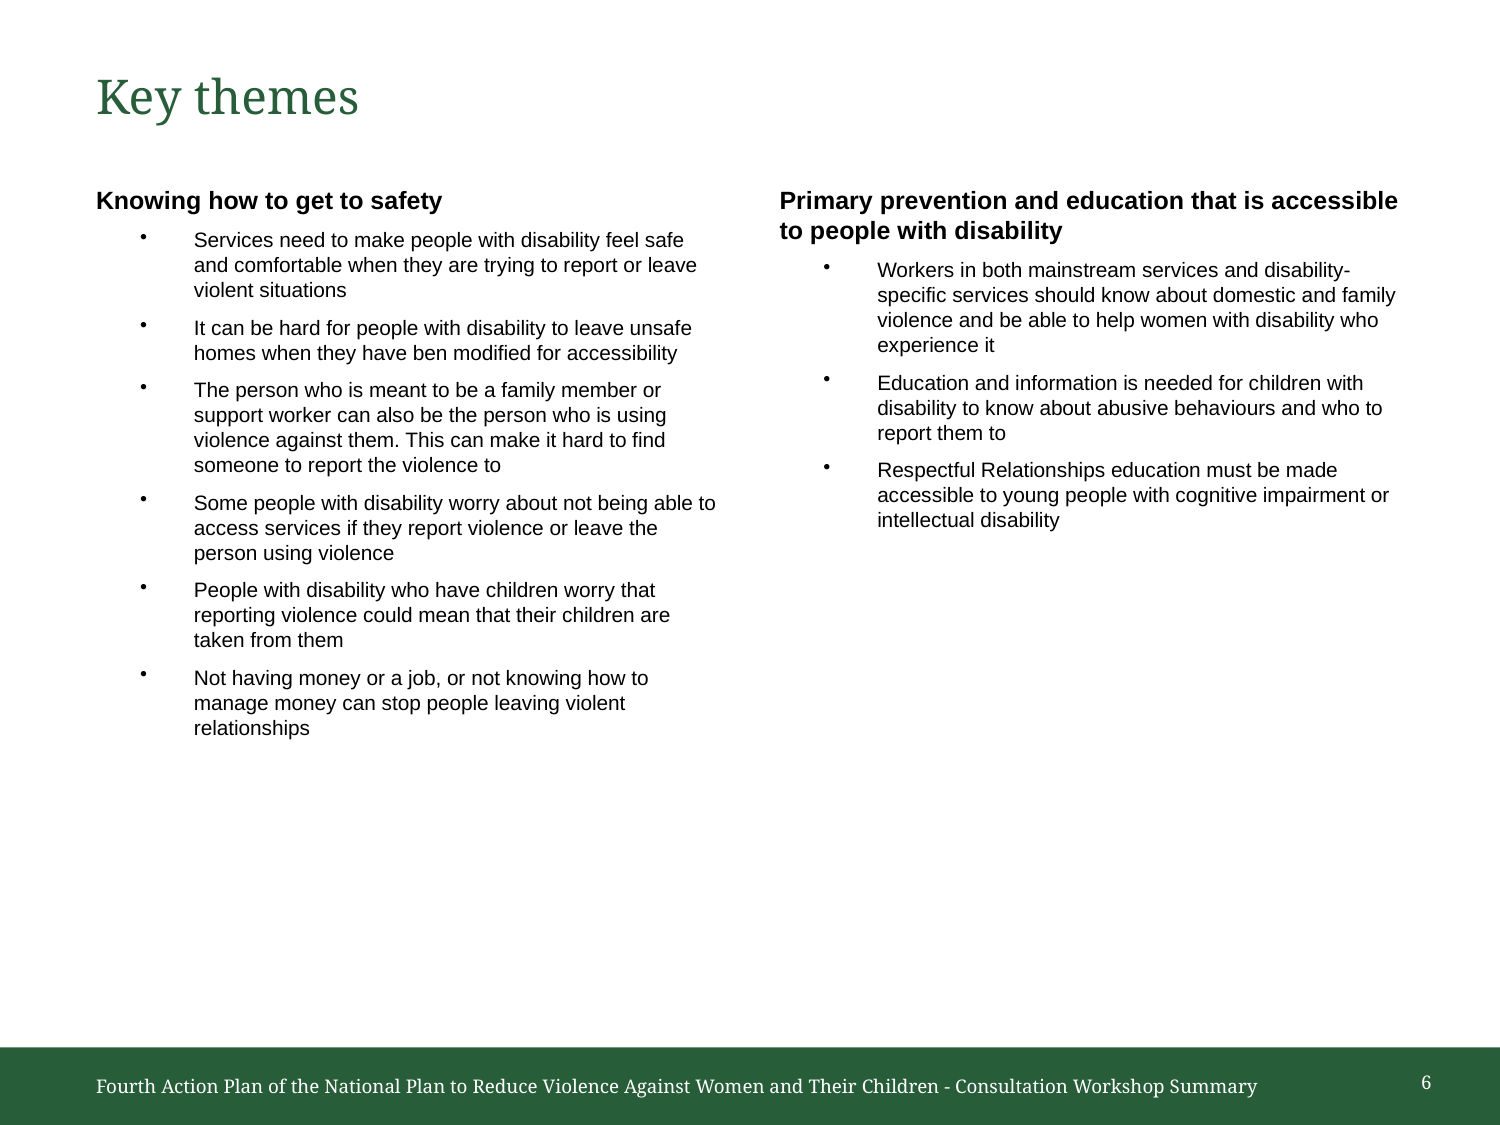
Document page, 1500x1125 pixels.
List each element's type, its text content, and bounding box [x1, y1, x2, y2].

slide_number 6 [1410, 1072, 1432, 1095]
list Knowing how to get to safety Services need to make people with disability feel safe and comfortable when they are trying to report or leave violent situations It can be hard for people with disability to leave unsafe homes when they have ben modified for accessibility The person who is meant to be a family member or support worker can also be the person who is using violence against them. This can make it hard to find someone to report the violence to Some people with disability worry about not being able to access services if they report violence or leave the person using violence People with disability who have children worry that reporting violence could mean that their children are taken from them Not having money or a job, or not knowing how to manage money can stop people leaving violent relationships Primary prevention and education that is accessible to people with disability Workers in both mainstream services and disability-specific services should know about domestic and family violence and be able to help women with disability who experience it Education and information is needed for children with disability to know about abusive behaviours and who to report them to Respectful Relationships education must be made accessible to young people with cognitive impairment or intellectual disability [95, 184, 1405, 871]
text_box Fourth Action Plan of the National Plan to Reduce Violence Against Women and Their Children - Consultation Workshop Summary [96, 1074, 1273, 1098]
title Key themes [95, 76, 1405, 133]
